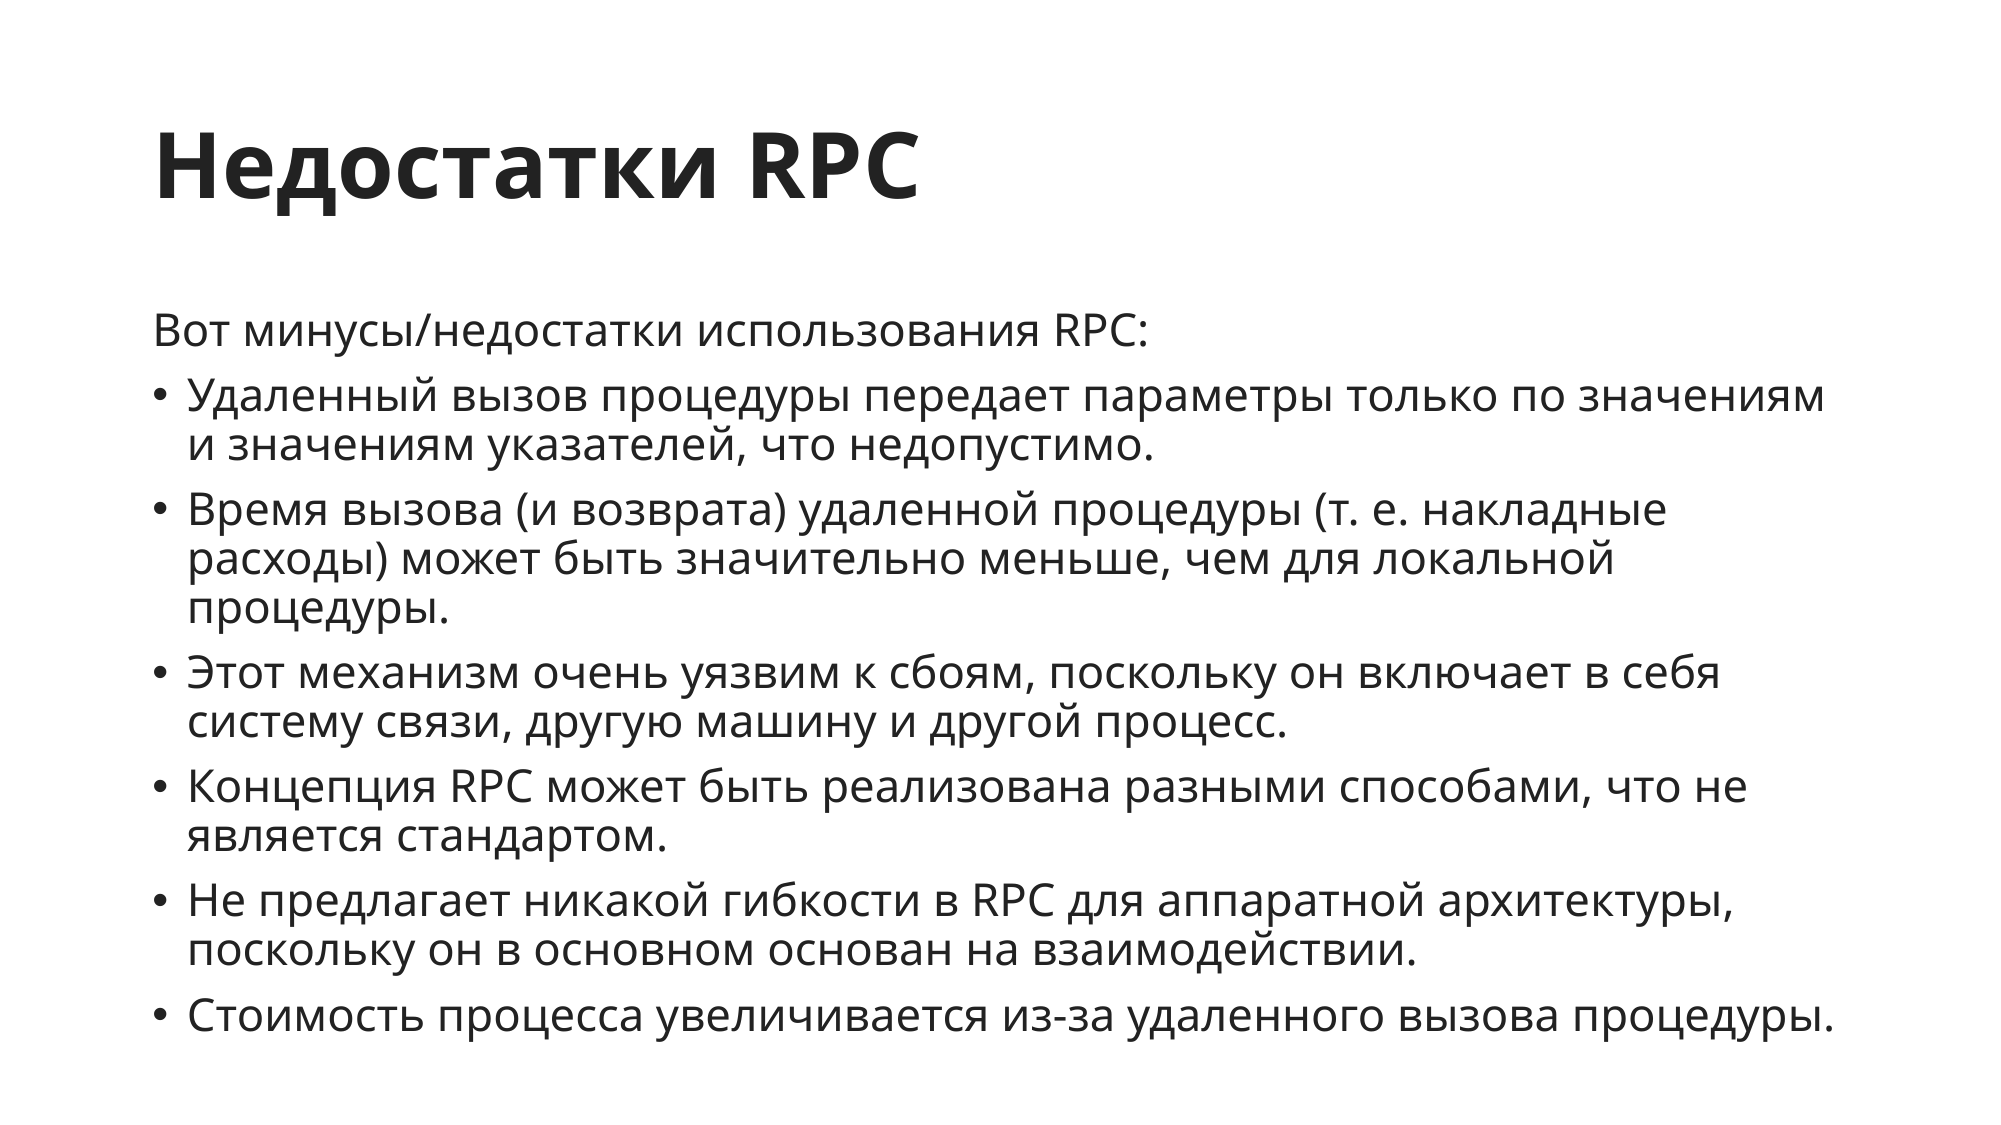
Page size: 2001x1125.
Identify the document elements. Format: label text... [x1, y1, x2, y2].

title Недостатки RPC [137, 59, 1863, 278]
list Вот минусы/недостатки использования RPC: Удаленный вызов процедуры передает параметры только по значениям и значениям указателей, что недопустимо. Время вызова (и возврата) удаленной процедуры (т. е. накладные расходы) может быть значительно меньше, чем для локальной процедуры. Этот механизм очень уязвим к сбоям, поскольку он включает в себя систему связи, другую машину и другой процесс. Концепция RPC может быть реализована разными способами, что не является стандартом. Не предлагает никакой гибкости в RPC для аппаратной архитектуры, поскольку он в основном основан на взаимодействии. Стоимость процесса увеличивается из-за удаленного вызова процедуры. [137, 299, 1863, 1066]
